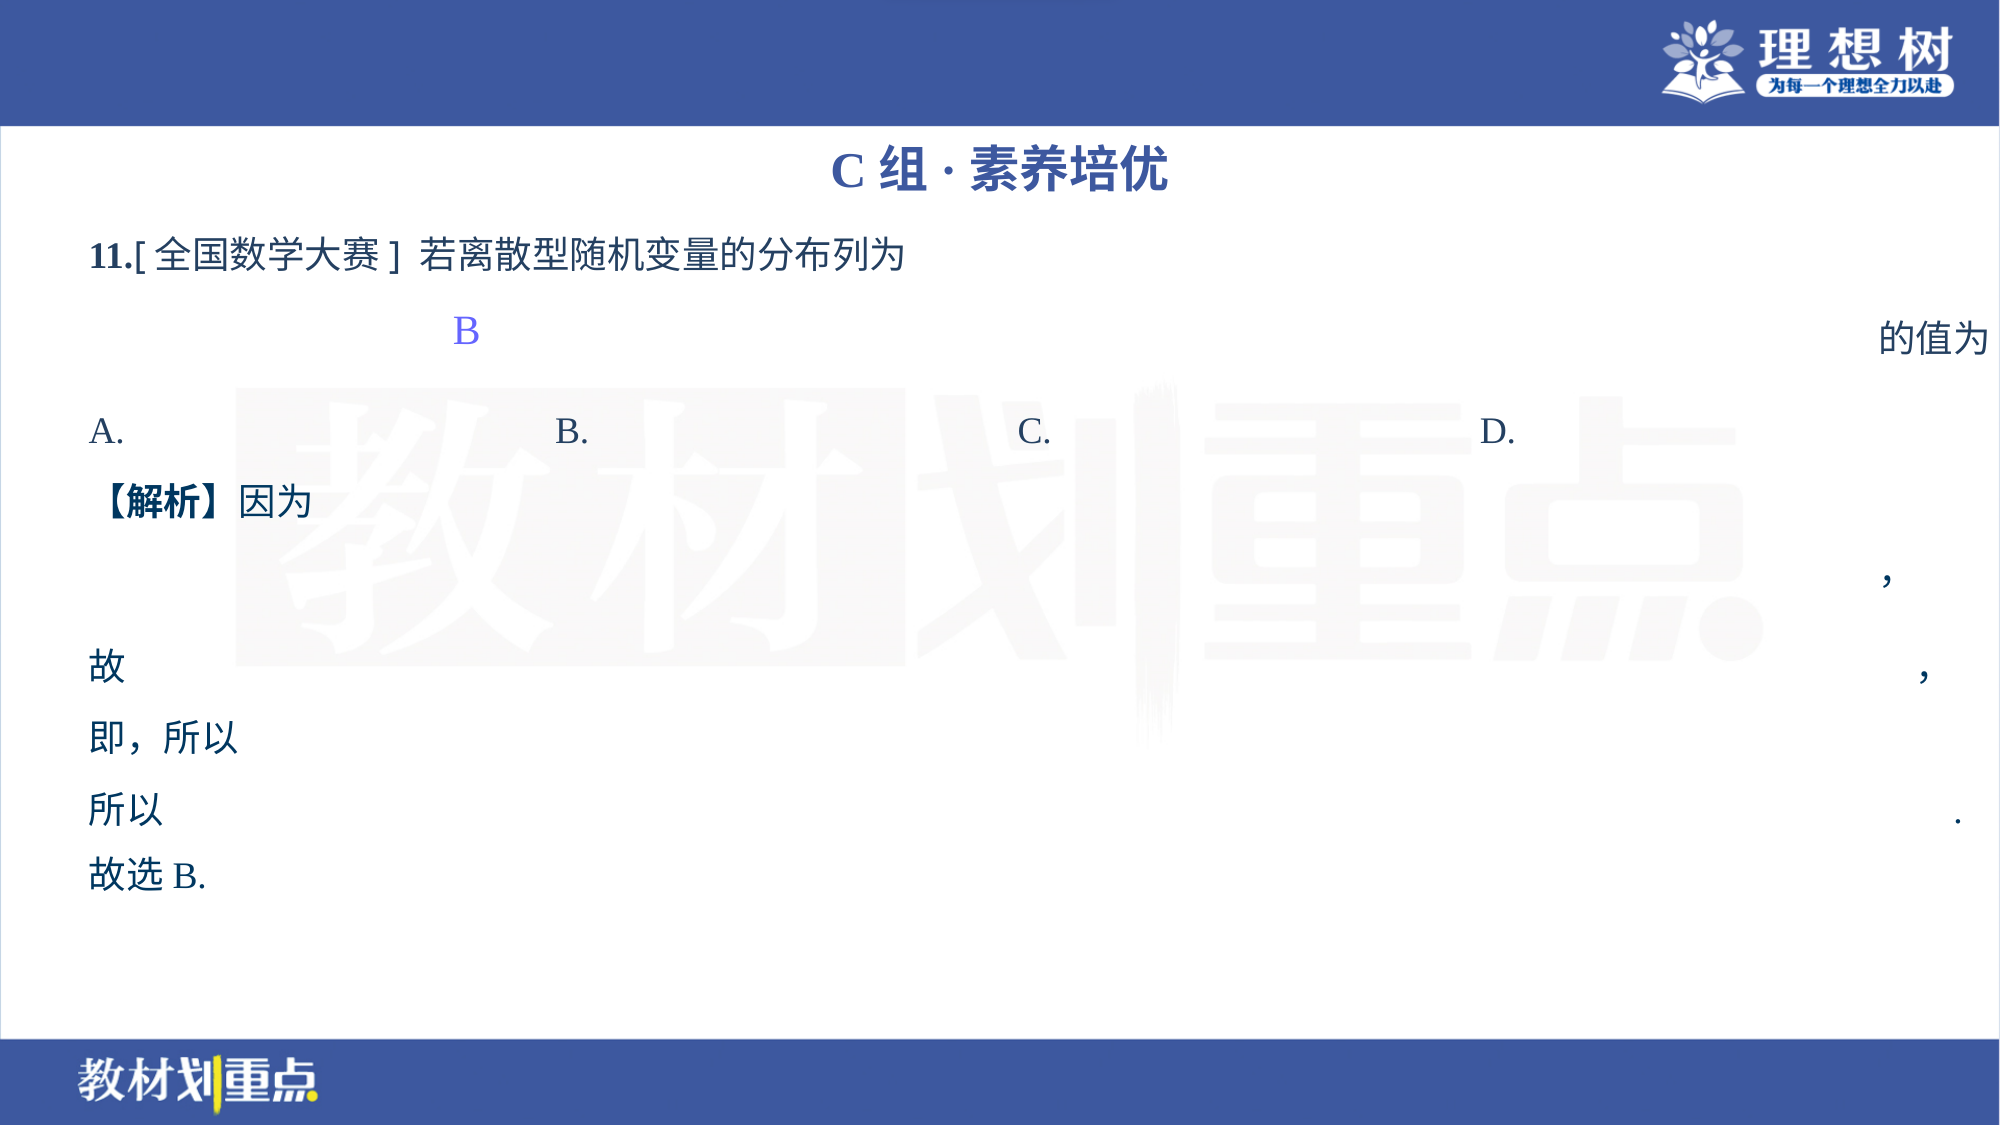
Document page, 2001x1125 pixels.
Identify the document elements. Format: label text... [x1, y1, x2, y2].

text_box C组·素养培优 [88, 135, 1911, 196]
picture [0, 0, 2000, 1125]
text_box B [437, 300, 496, 351]
